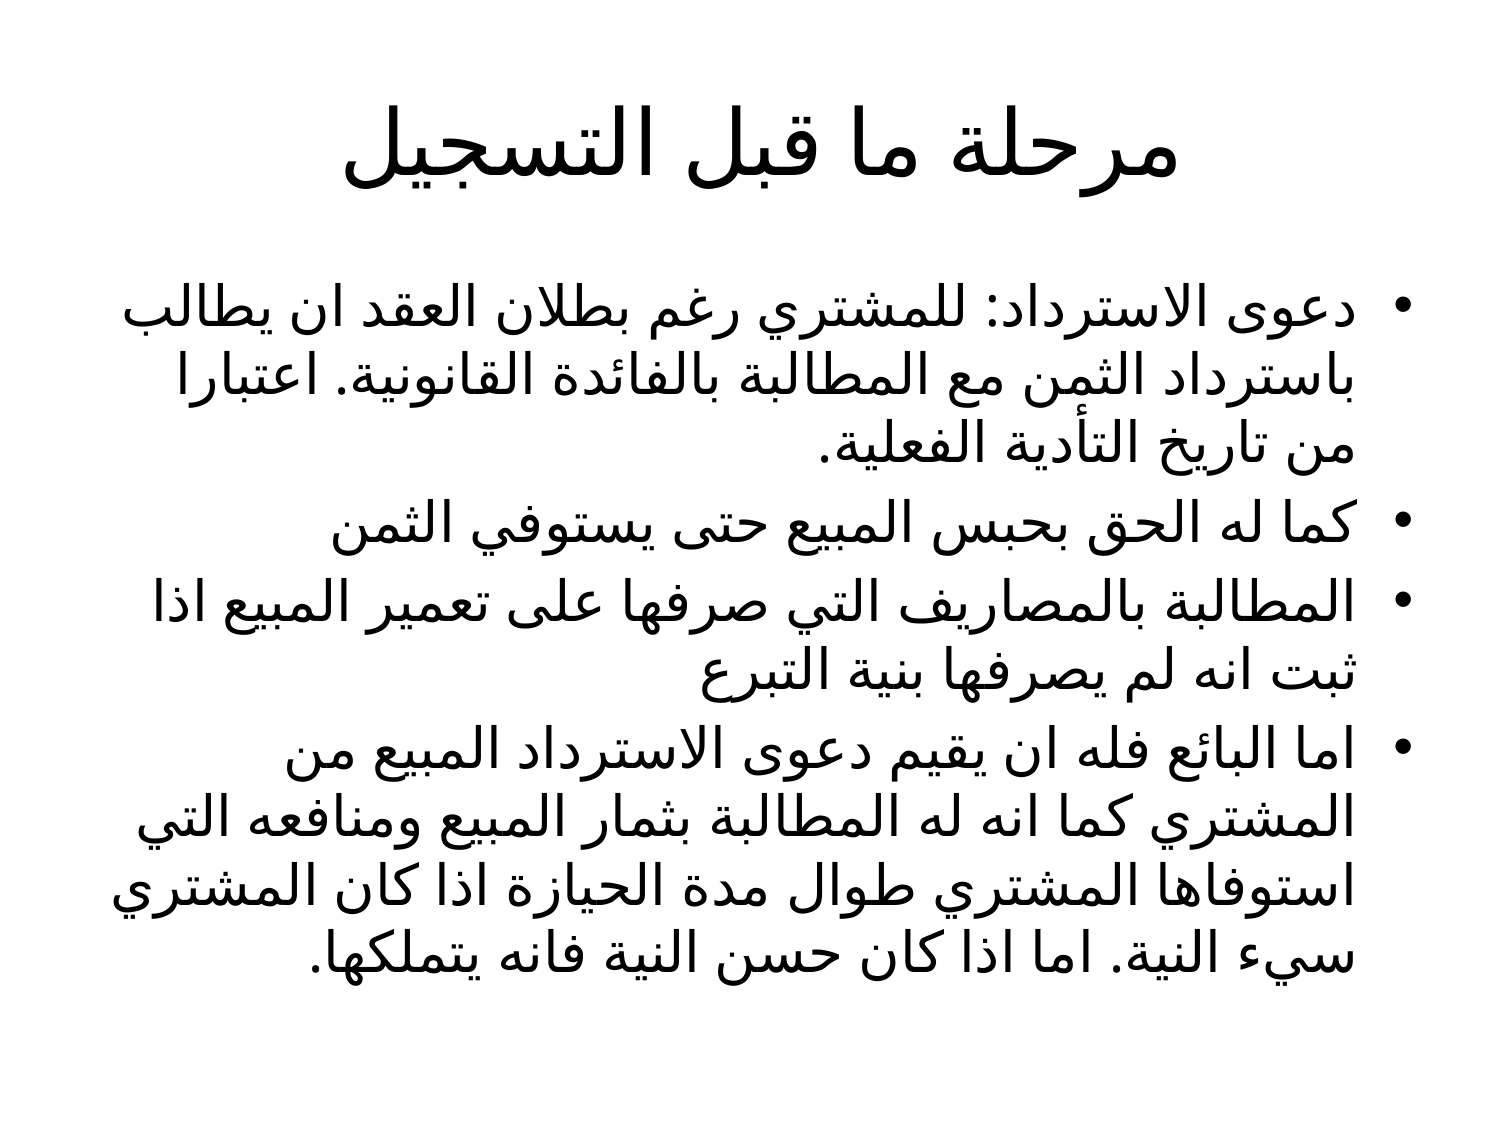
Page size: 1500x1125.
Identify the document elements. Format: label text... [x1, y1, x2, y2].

list دعوى الاسترداد: للمشتري رغم بطلان العقد ان يطالب باسترداد الثمن مع المطالبة بالفائدة القانونية. اعتبارا من تاريخ التأدية الفعلية. كما له الحق بحبس المبيع حتى يستوفي الثمن المطالبة بالمصاريف التي صرفها على تعمير المبيع اذا ثبت انه لم يصرفها بنية التبرع اما البائع فله ان يقيم دعوى الاسترداد المبيع من المشتري كما انه له المطالبة بثمار المبيع ومنافعه التي استوفاها المشتري طوال مدة الحيازة اذا كان المشتري سيء النية. اما اذا كان حسن النية فانه يتملكها. [75, 262, 1425, 1005]
title مرحلة ما قبل التسجيل [75, 45, 1425, 233]
